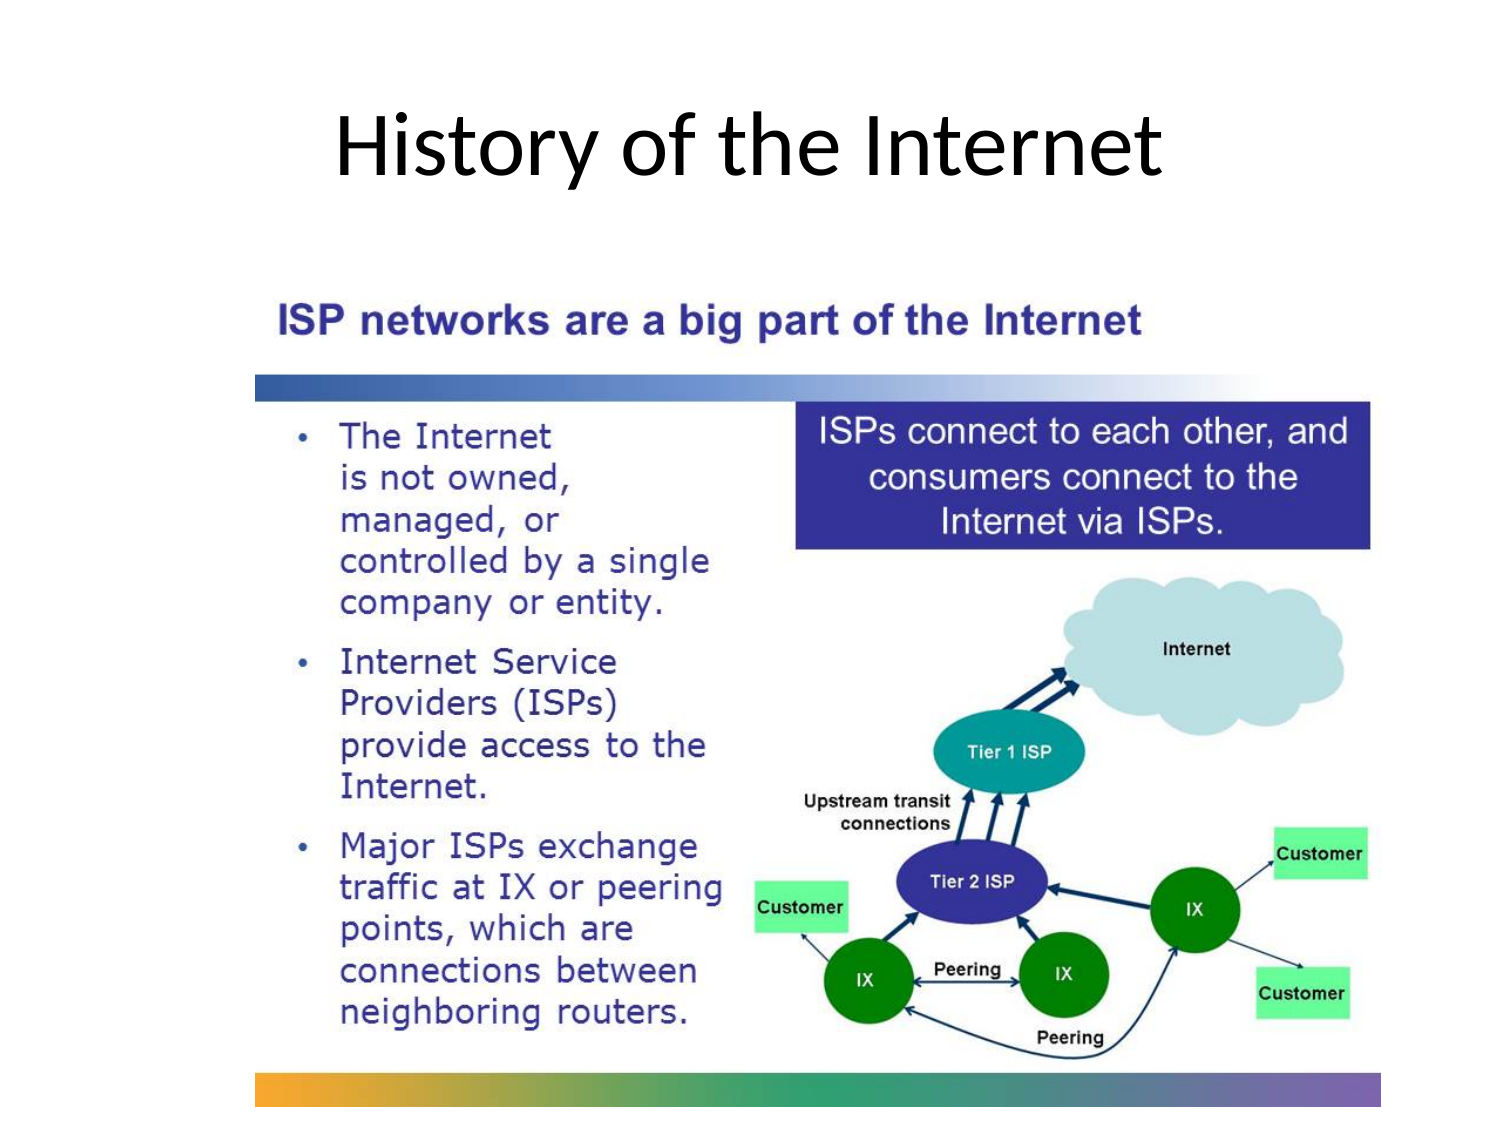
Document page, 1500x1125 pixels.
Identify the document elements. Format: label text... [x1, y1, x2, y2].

title History of the Internet [75, 45, 1425, 233]
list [254, 262, 1381, 1107]
